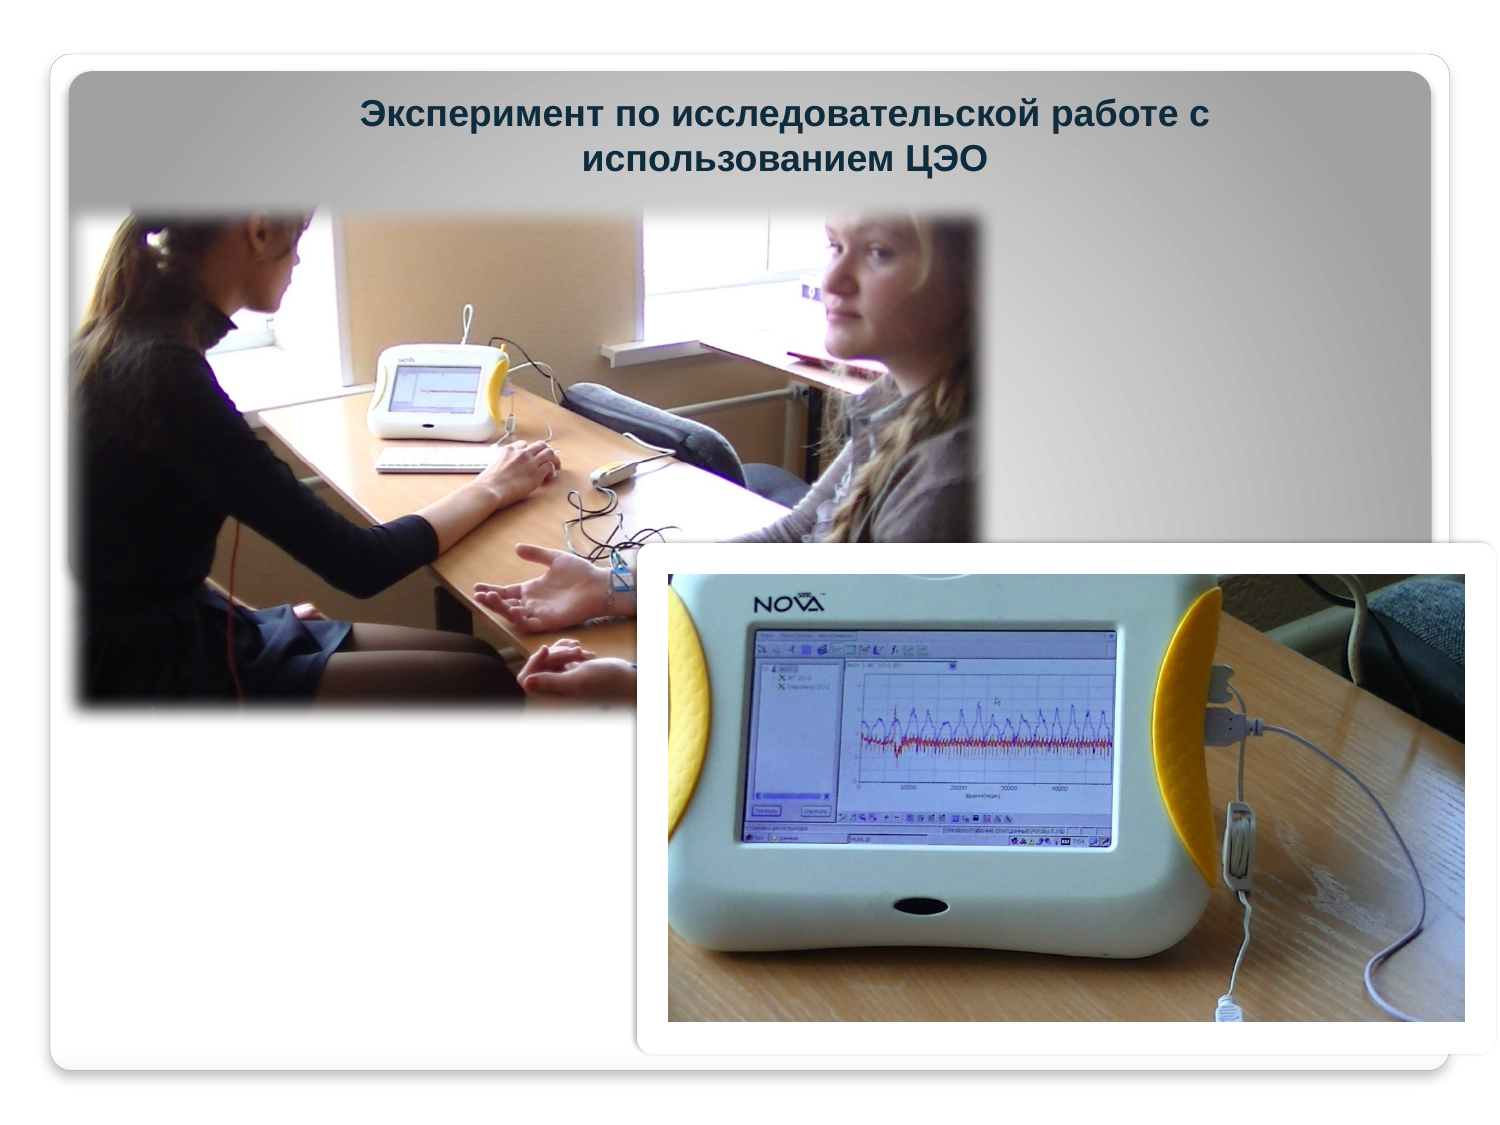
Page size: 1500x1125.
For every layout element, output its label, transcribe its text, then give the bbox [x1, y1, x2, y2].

picture [58, 198, 1466, 1023]
text_box Эксперимент по исследовательской работе с использованием ЦЭО [281, 81, 1289, 187]
